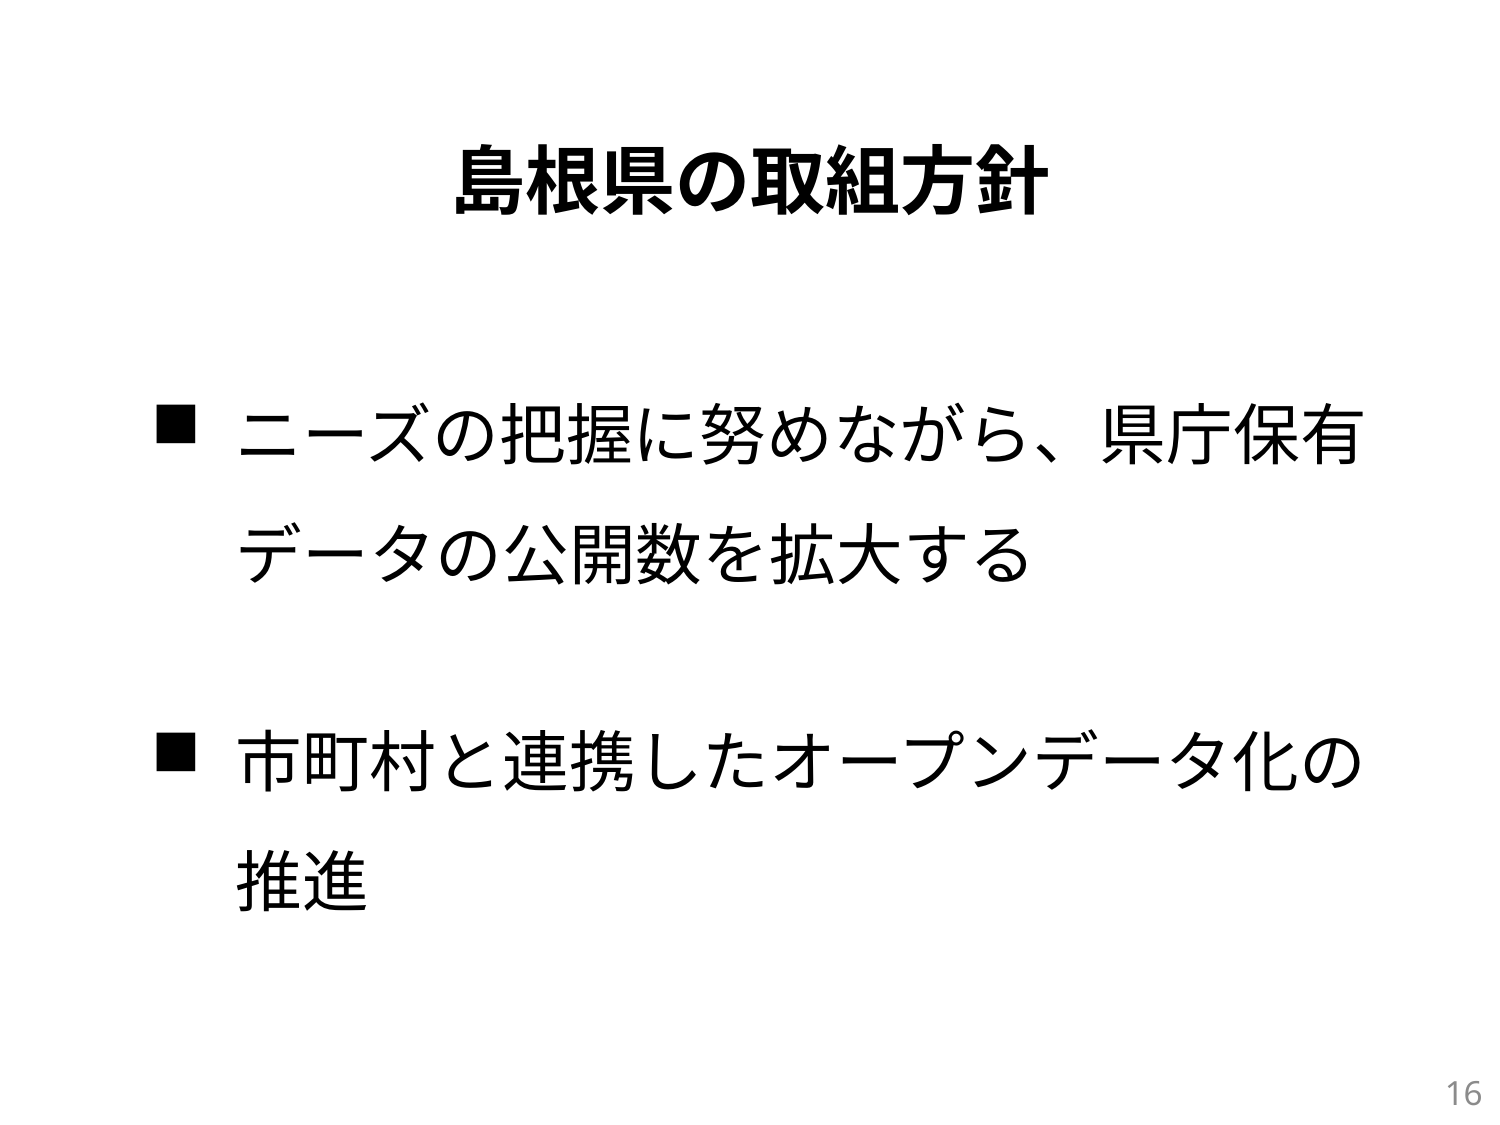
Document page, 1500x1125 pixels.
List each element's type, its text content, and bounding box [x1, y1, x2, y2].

text_box ニーズの把握に努めながら、県庁保有データの公開数を拡大する 市町村と連携したオープンデータ化の推進 [136, 345, 1404, 928]
text_box 島根県の取組方針 [85, 126, 1415, 231]
slide_number 15 [1245, 1065, 1498, 1125]
